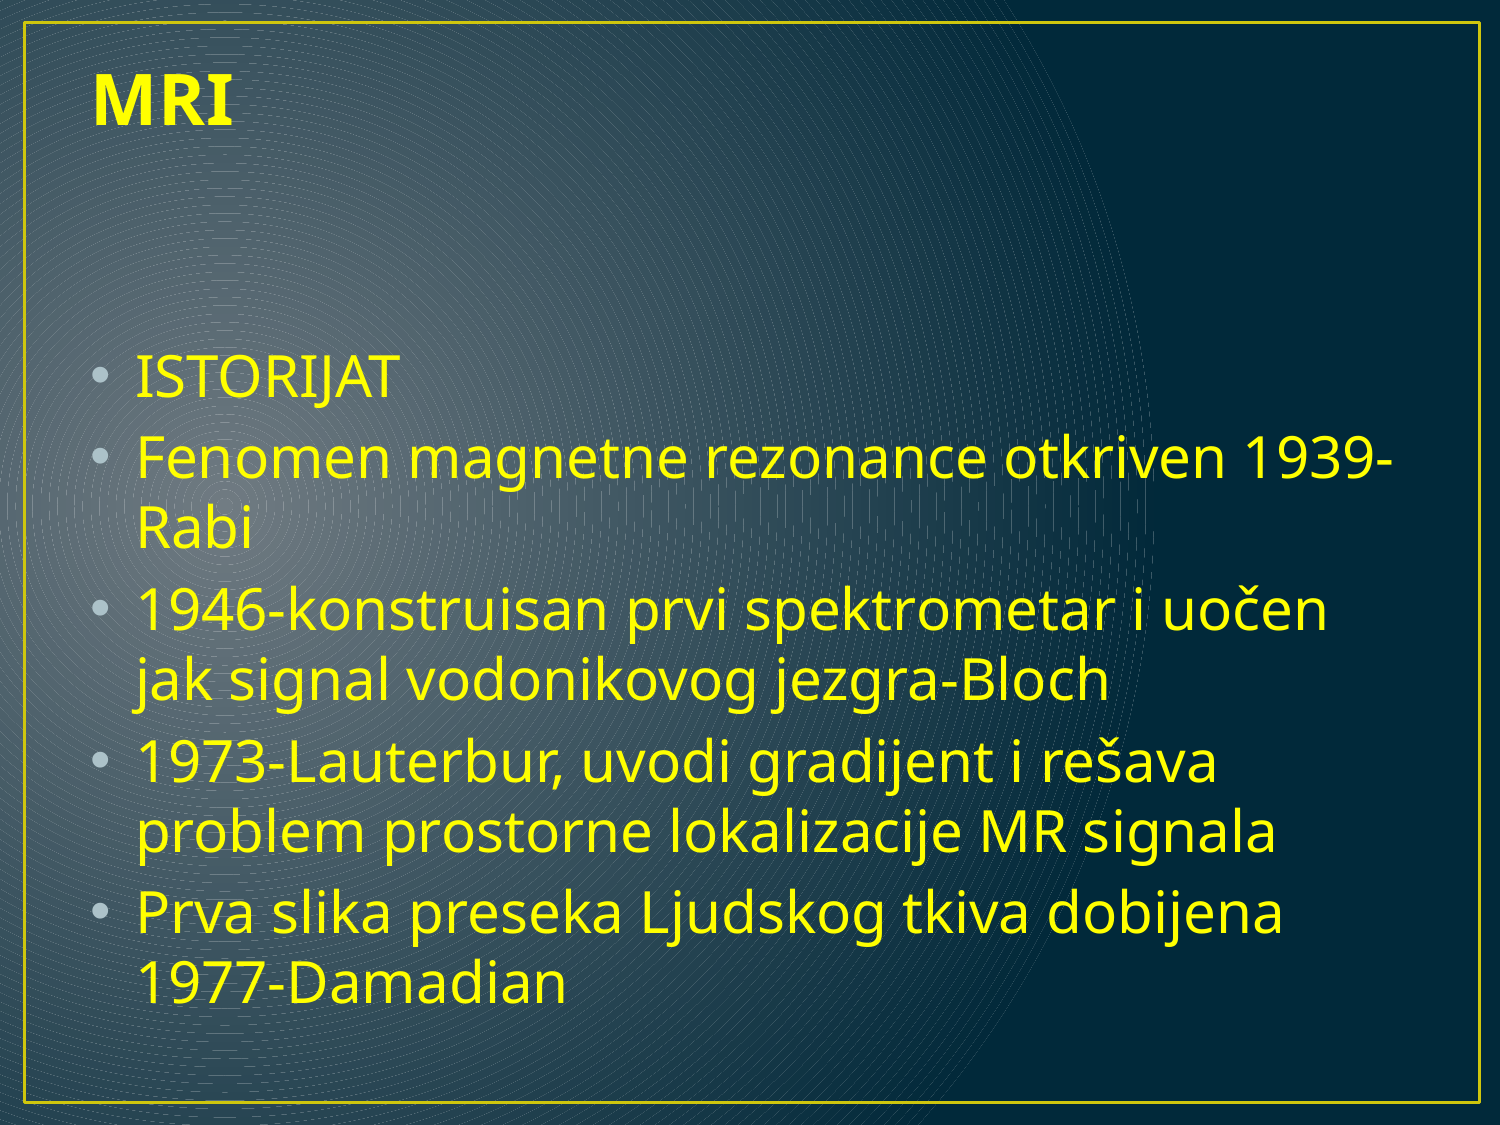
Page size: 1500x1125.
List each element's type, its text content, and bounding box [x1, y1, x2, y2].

list ISTORIJAT Fenomen magnetne rezonance otkriven 1939-Rabi 1946-konstruisan prvi spektrometar i uočen jak signal vodonikovog jezgra-Bloch 1973-Lauterbur, uvodi gradijent i rešava problem prostorne lokalizacije MR signala Prva slika preseka Ljudskog tkiva dobijena 1977-Damadian [75, 331, 1425, 1000]
title MRI [75, 45, 1425, 233]
